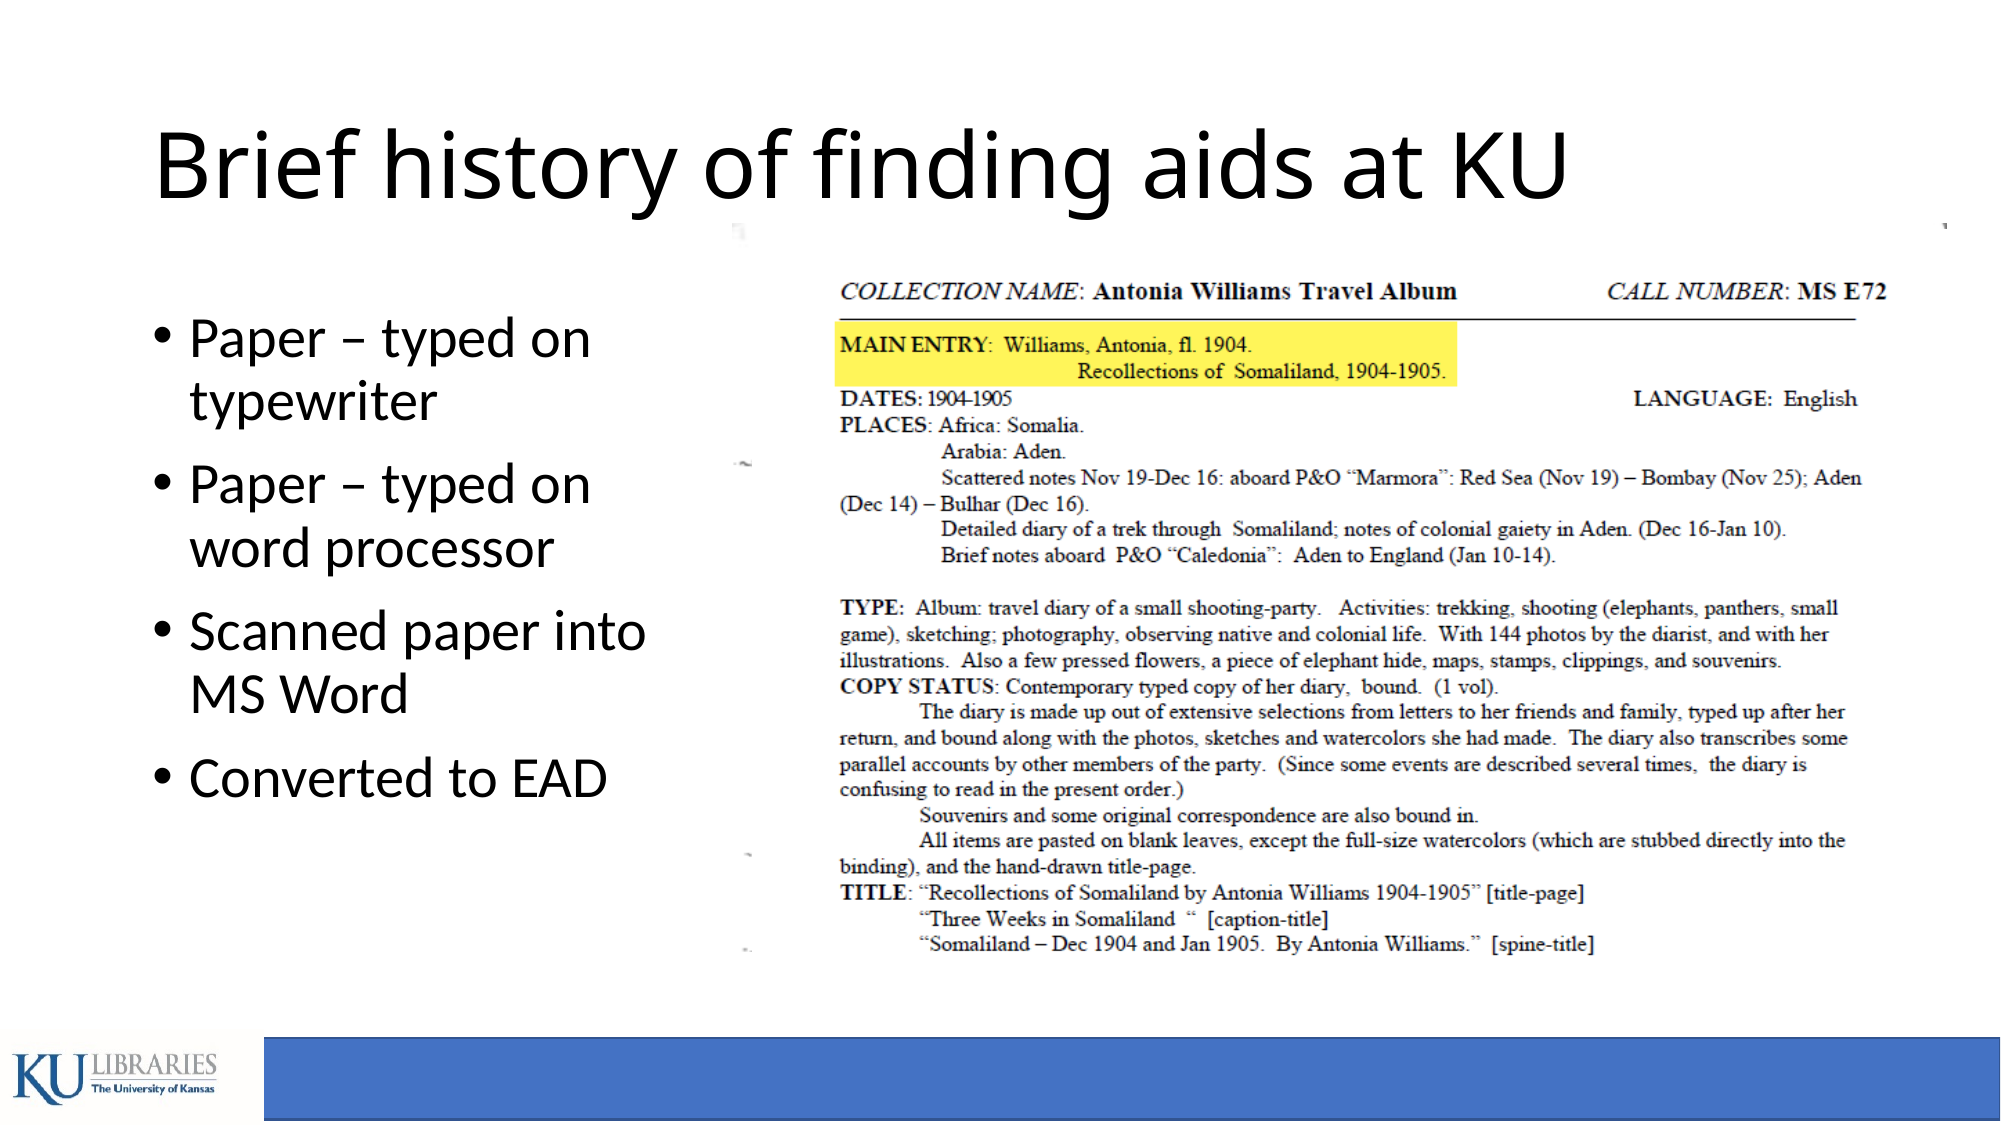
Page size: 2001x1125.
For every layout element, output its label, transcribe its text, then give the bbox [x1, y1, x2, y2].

list Paper – typed on typewriter Paper – typed on word processor Scanned paper into MS Word Converted to EAD [137, 299, 1863, 1014]
title Brief history of finding aids at KU [137, 59, 1863, 278]
picture [0, 1029, 264, 1125]
picture [732, 223, 1947, 958]
